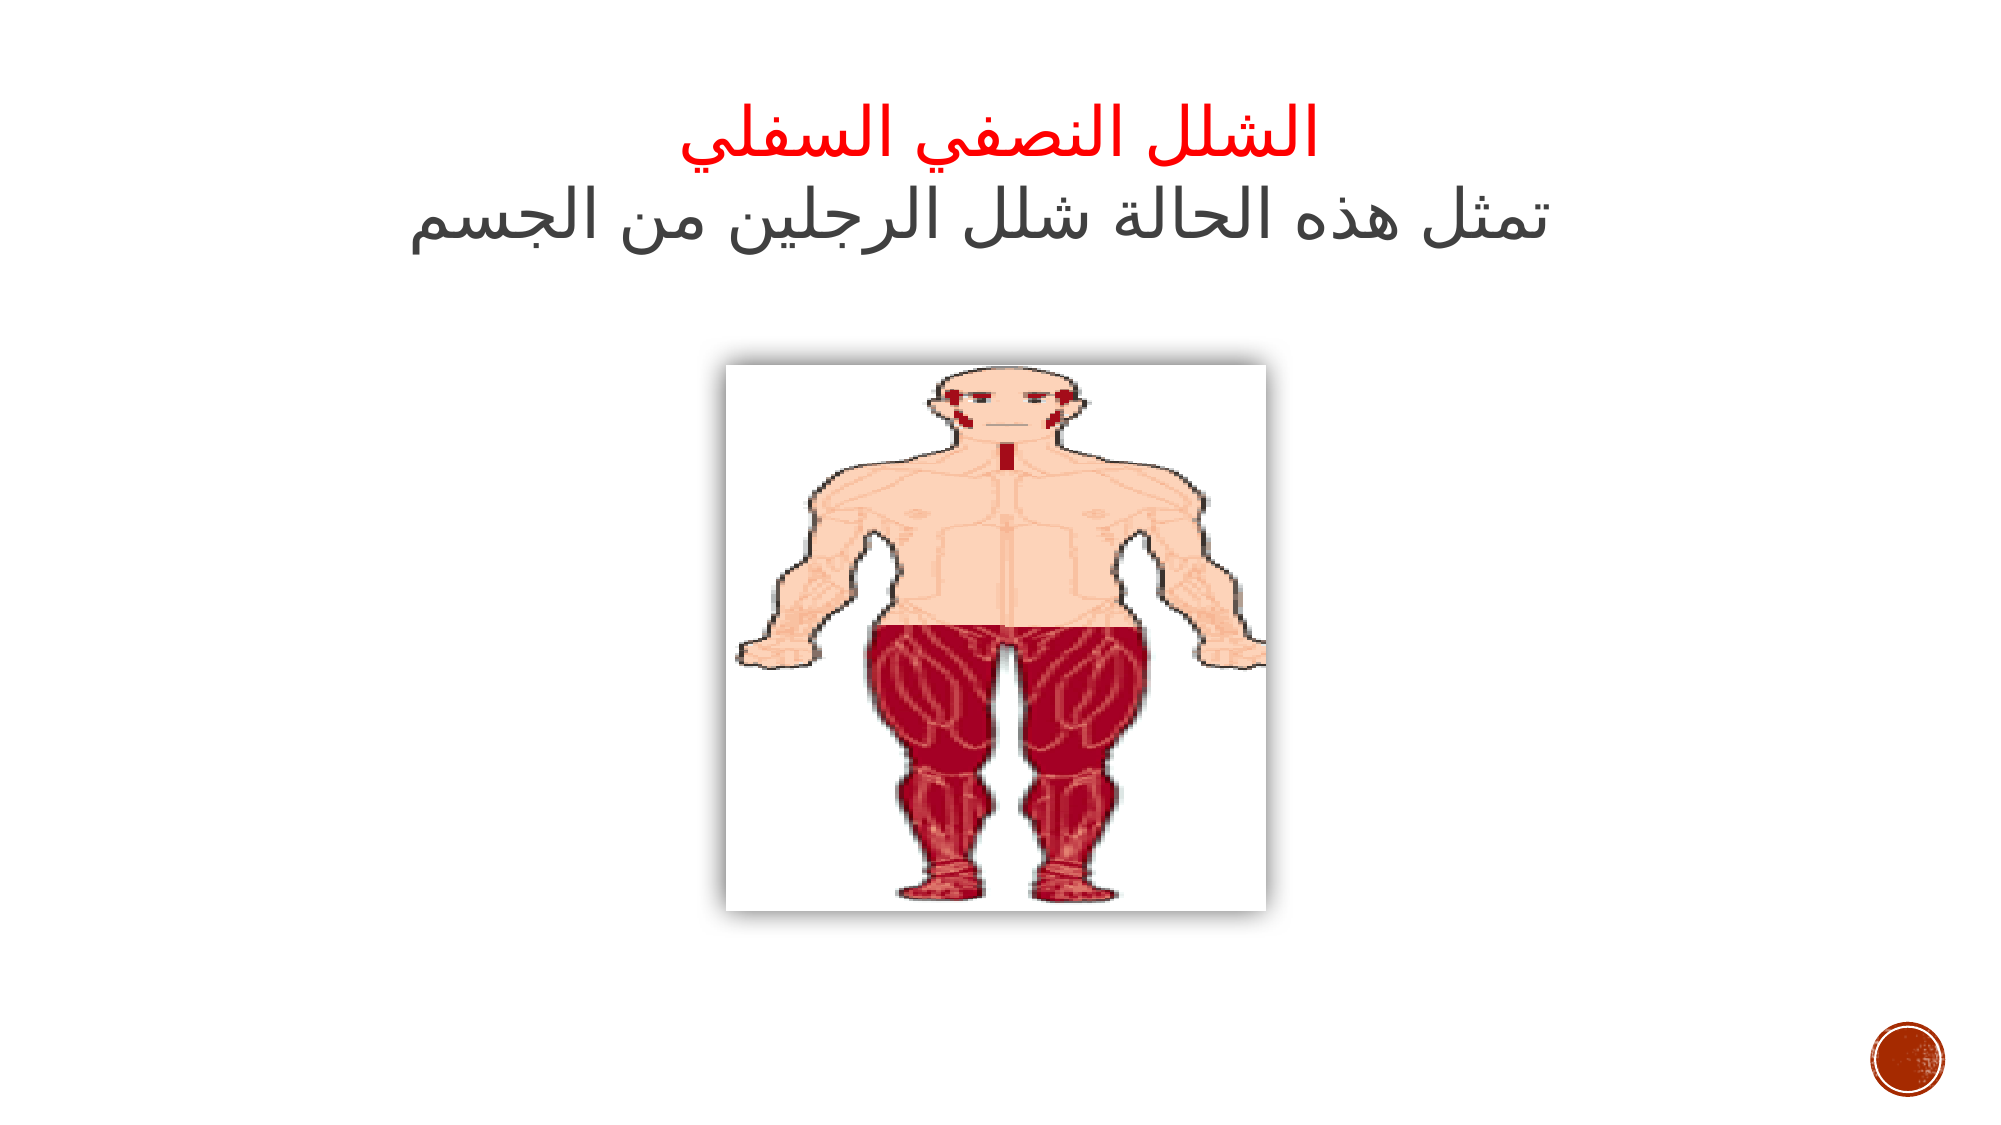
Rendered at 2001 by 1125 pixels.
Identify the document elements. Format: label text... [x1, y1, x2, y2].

picture [726, 365, 1266, 911]
title الشلل النصفي السفلي تمثل هذه الحالة شلل الرجلين من الجسم [175, 79, 1826, 344]
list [729, 367, 1266, 911]
